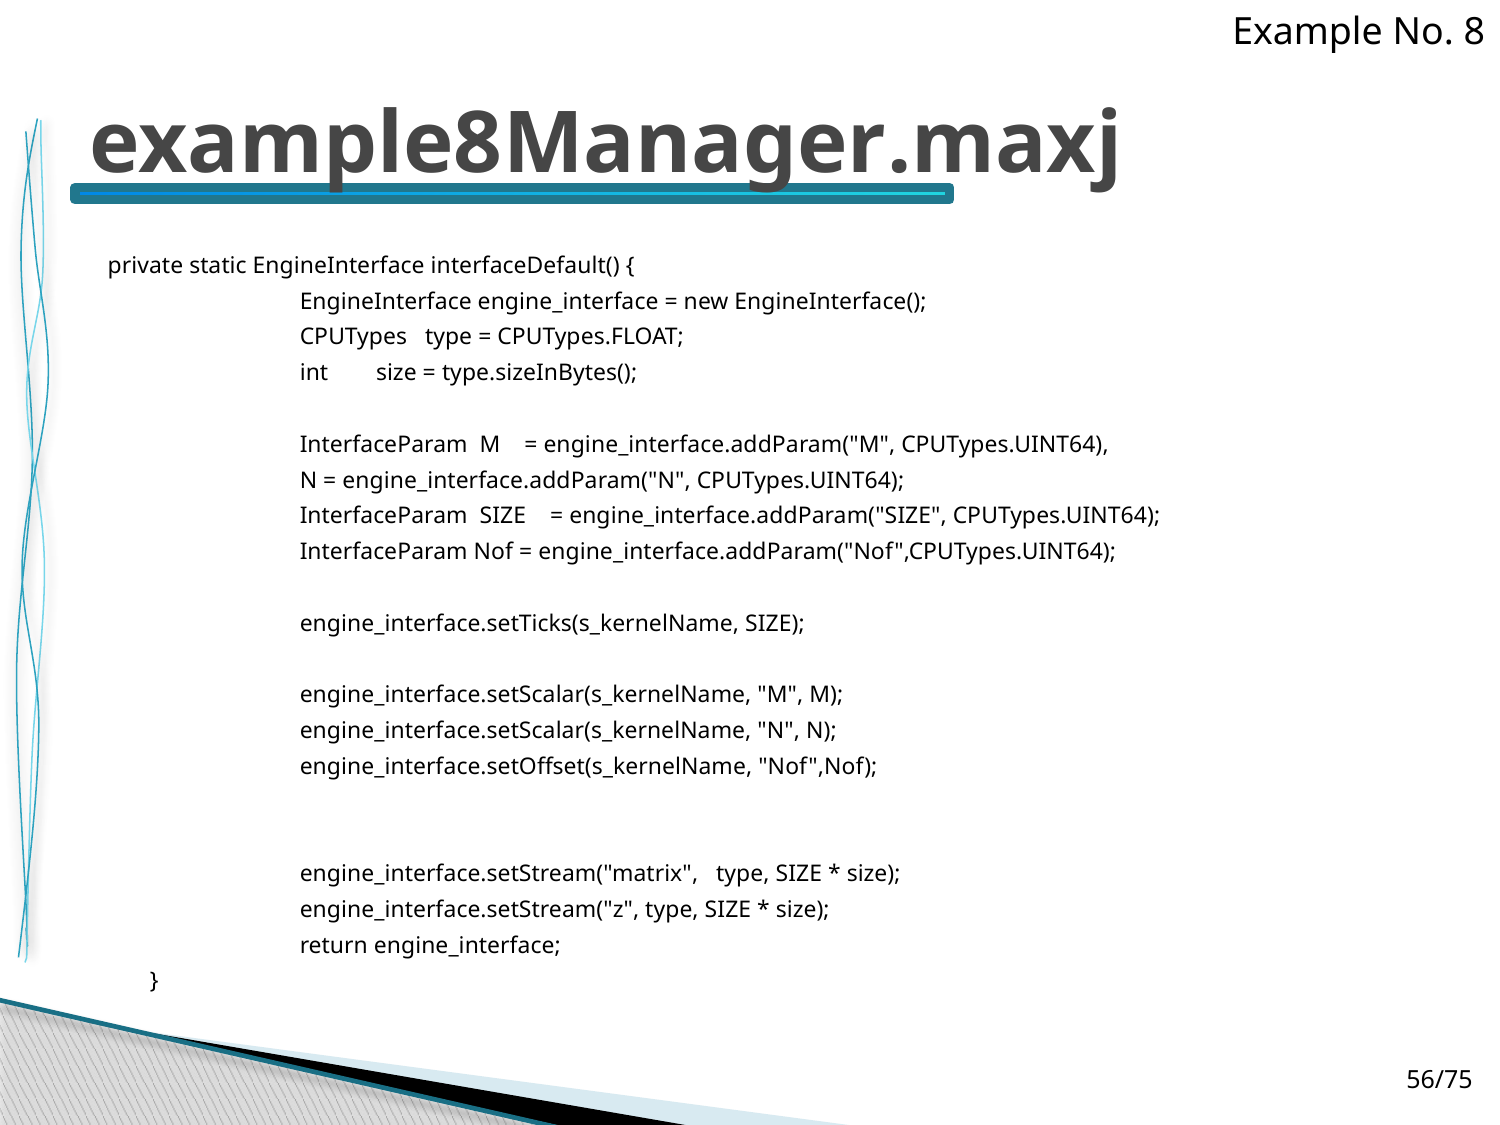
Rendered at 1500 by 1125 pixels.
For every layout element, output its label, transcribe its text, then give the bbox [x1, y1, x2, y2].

list private static EngineInterface interfaceDefault() { EngineInterface engine_interface = new EngineInterface(); CPUTypes type = CPUTypes.FLOAT; int size = type.sizeInBytes(); InterfaceParam M = engine_interface.addParam("M", CPUTypes.UINT64), N = engine_interface.addParam("N", CPUTypes.UINT64); InterfaceParam SIZE = engine_interface.addParam("SIZE", CPUTypes.UINT64); InterfaceParam Nof = engine_interface.addParam("Nof",CPUTypes.UINT64); engine_interface.setTicks(s_kernelName, SIZE); engine_interface.setScalar(s_kernelName, "M", M); engine_interface.setScalar(s_kernelName, "N", N); engine_interface.setOffset(s_kernelName, "Nof",Nof); engine_interface.setStream("matrix", type, SIZE * size); engine_interface.setStream("z", type, SIZE * size); return engine_interface; } [75, 243, 1425, 986]
list Example No. 8 [1074, 0, 1500, 63]
title example8Manager.maxj [75, 45, 1425, 233]
